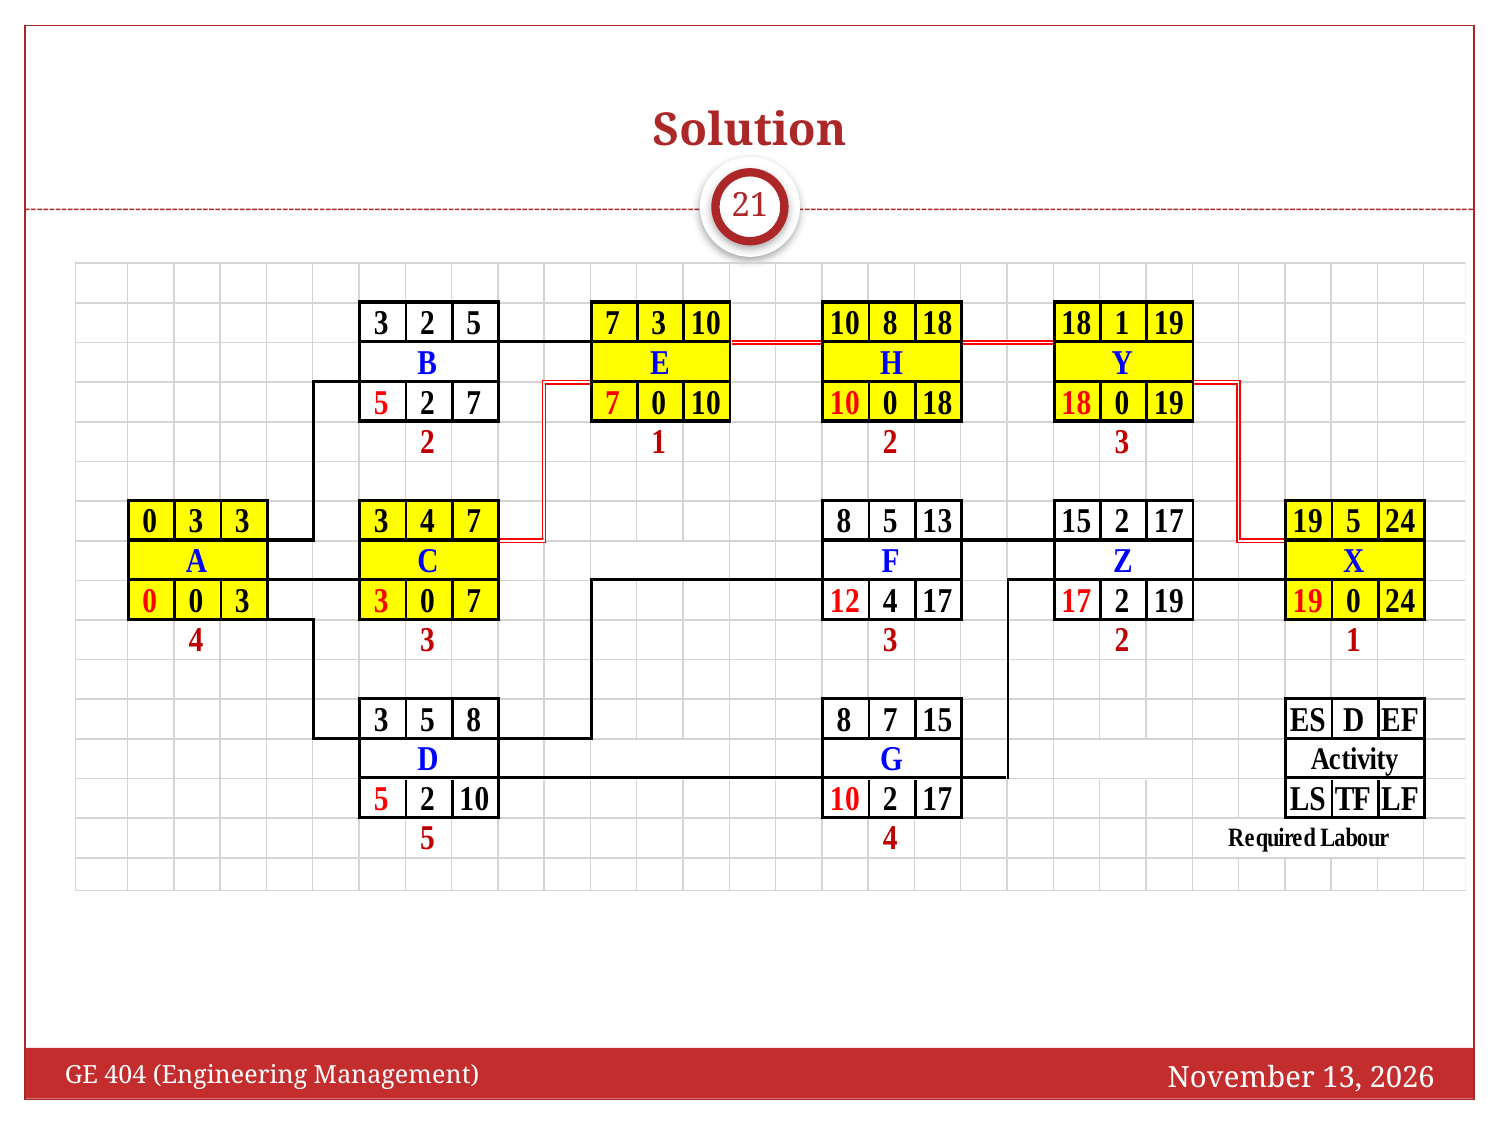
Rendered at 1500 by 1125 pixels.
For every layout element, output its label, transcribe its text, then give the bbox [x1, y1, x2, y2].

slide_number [950, 1050, 1450, 1111]
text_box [74, 262, 1467, 893]
footer GE 404 (Engineering Management) [50, 1051, 638, 1112]
slide_number 21 [712, 169, 788, 243]
title Solution [49, 37, 1450, 162]
